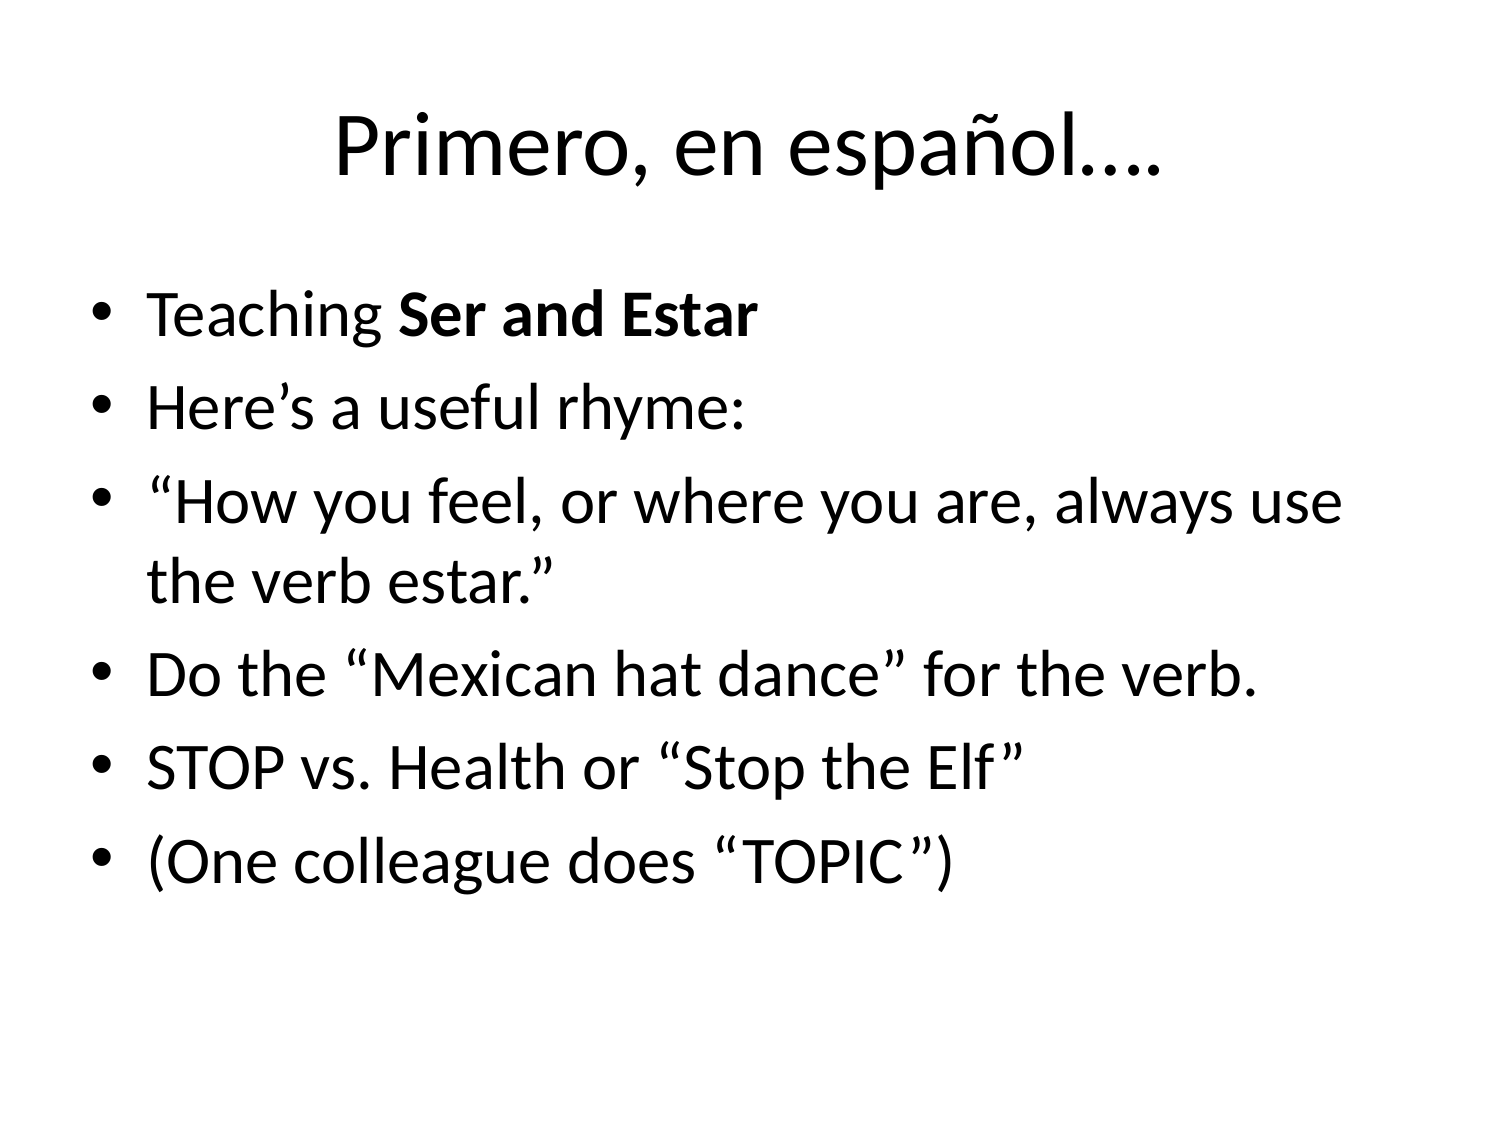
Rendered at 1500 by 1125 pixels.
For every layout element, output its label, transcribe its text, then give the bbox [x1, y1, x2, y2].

list Teaching Ser and Estar Here’s a useful rhyme: “How you feel, or where you are, always use the verb estar.” Do the “Mexican hat dance” for the verb. STOP vs. Health or “Stop the Elf” (One colleague does “TOPIC”) [75, 262, 1425, 1005]
title Primero, en español…. [75, 45, 1425, 233]
